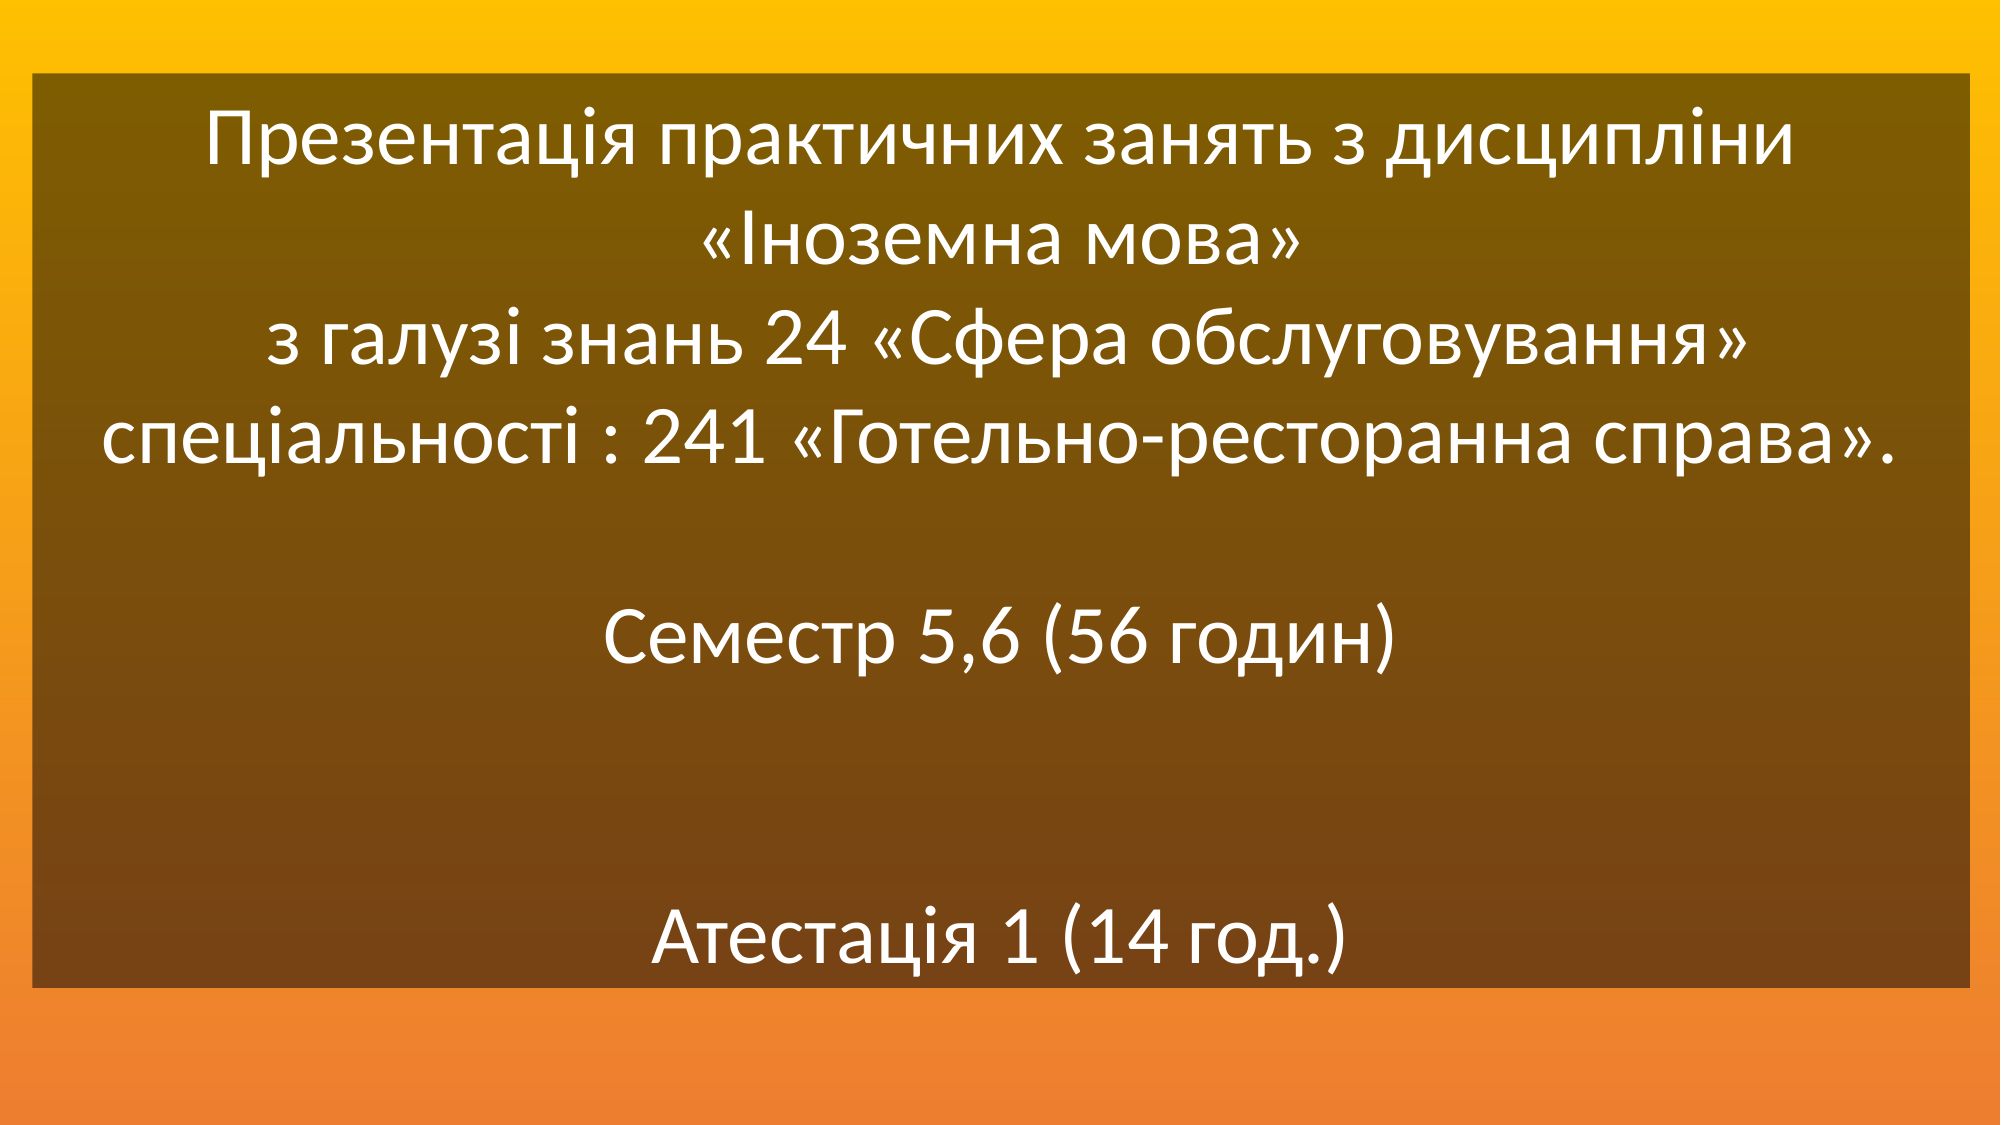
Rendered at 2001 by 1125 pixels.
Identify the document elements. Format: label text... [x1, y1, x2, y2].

text_box Презентація практичних занять з дисципліни «Іноземна мова» з галузі знань 24 «Сфера обслуговування» спеціальності : 241 «Готельно-ресторанна справа». Семестр 5,6 (56 годин) Атестація 1 (14 год.) [32, 73, 1970, 988]
